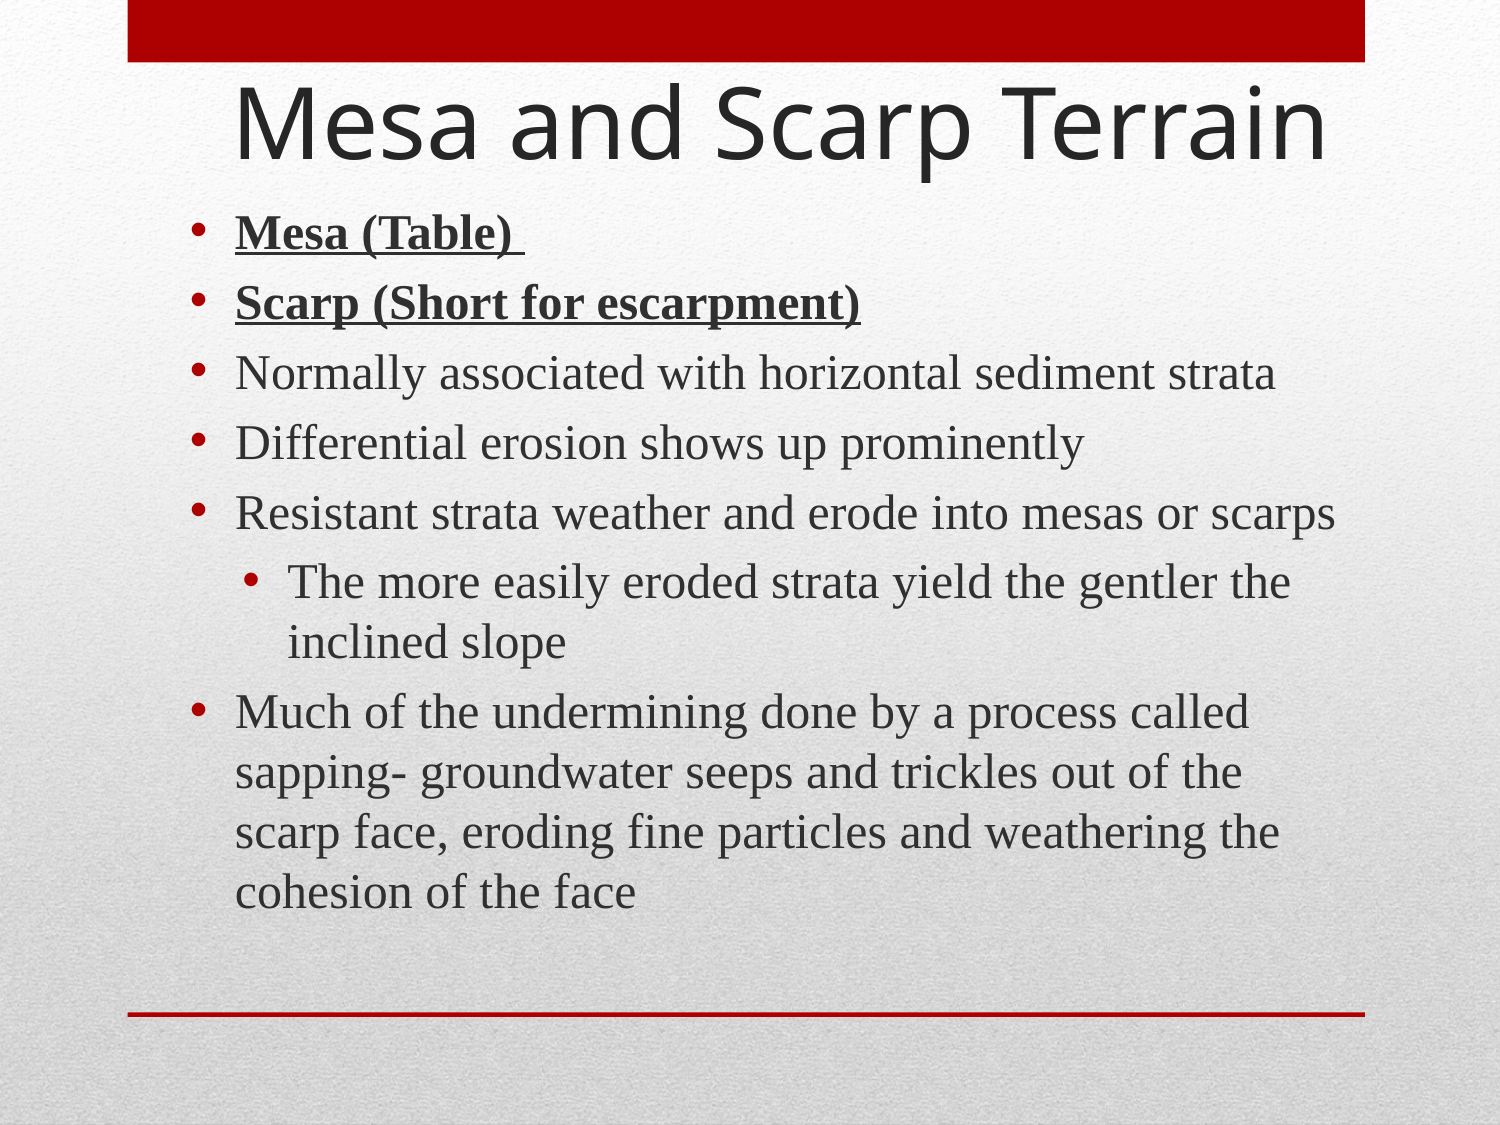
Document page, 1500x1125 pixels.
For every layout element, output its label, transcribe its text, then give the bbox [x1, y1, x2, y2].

title Mesa and Scarp Terrain [212, 0, 1350, 187]
list Mesa (Table) Scarp (Short for escarpment) Normally associated with horizontal sediment strata Differential erosion shows up prominently Resistant strata weather and erode into mesas or scarps The more easily eroded strata yield the gentler the inclined slope Much of the undermining done by a process called sapping- groundwater seeps and trickles out of the scarp face, eroding fine particles and weathering the cohesion of the face [174, 187, 1375, 931]
